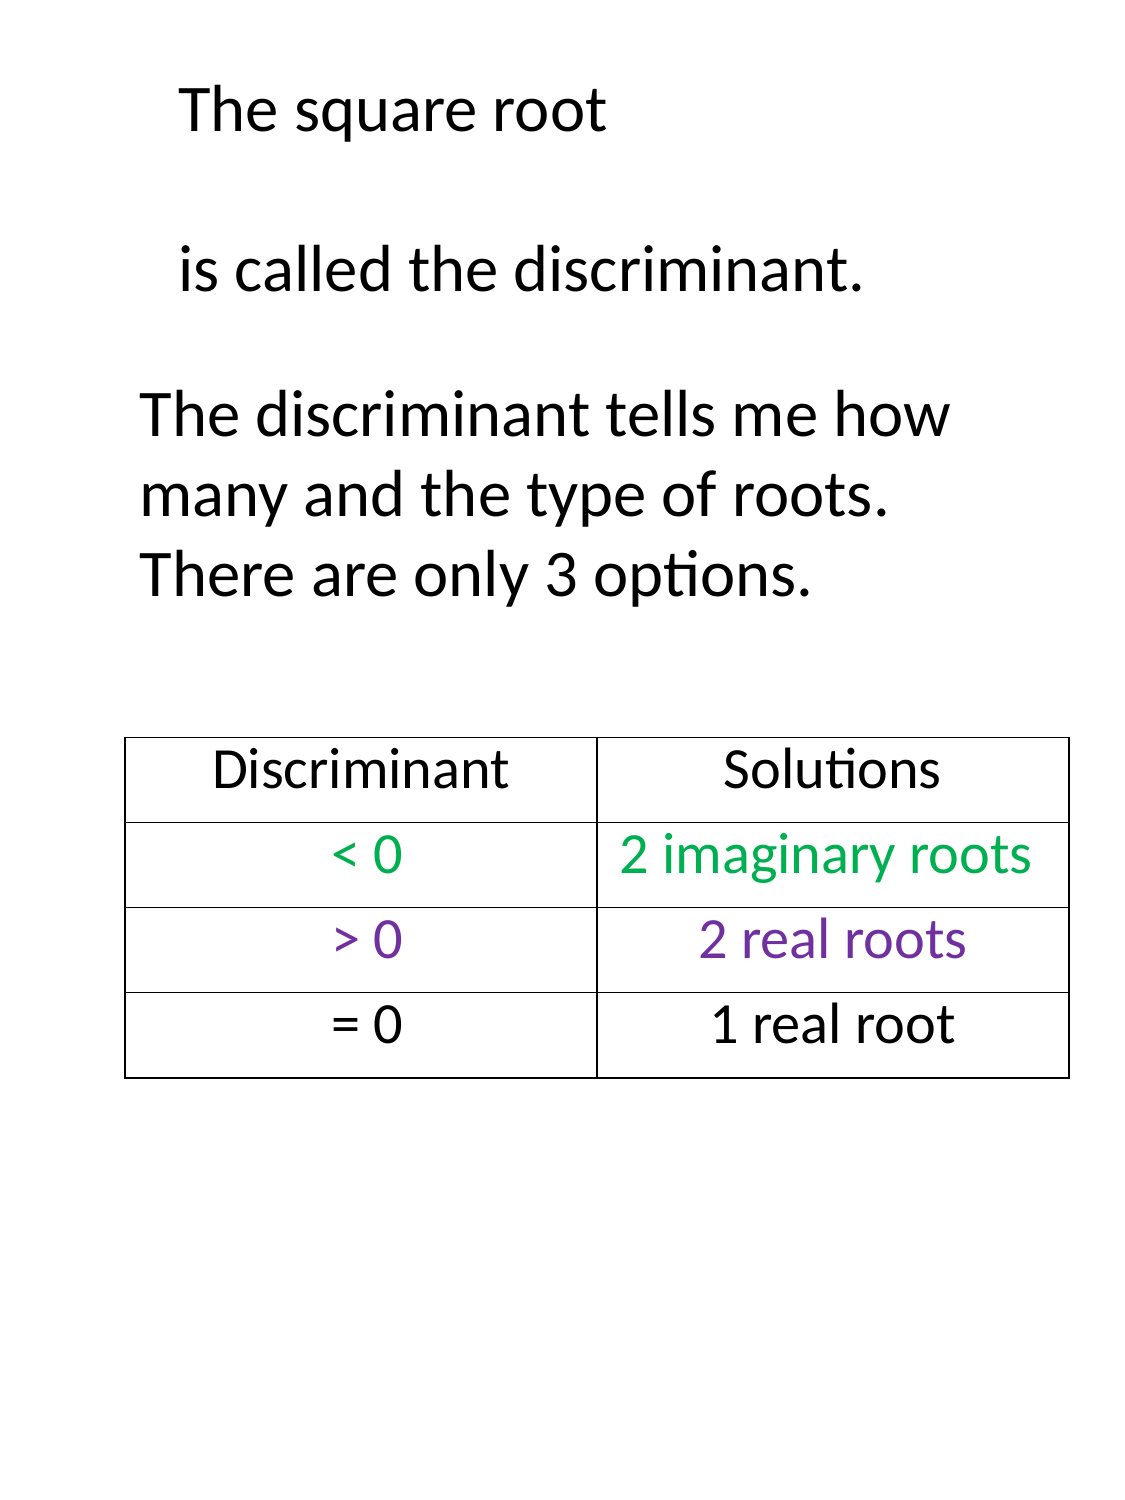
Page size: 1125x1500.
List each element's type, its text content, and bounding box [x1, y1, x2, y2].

text_box The discriminant tells me how many and the type of roots. There are only 3 options. [125, 362, 988, 618]
